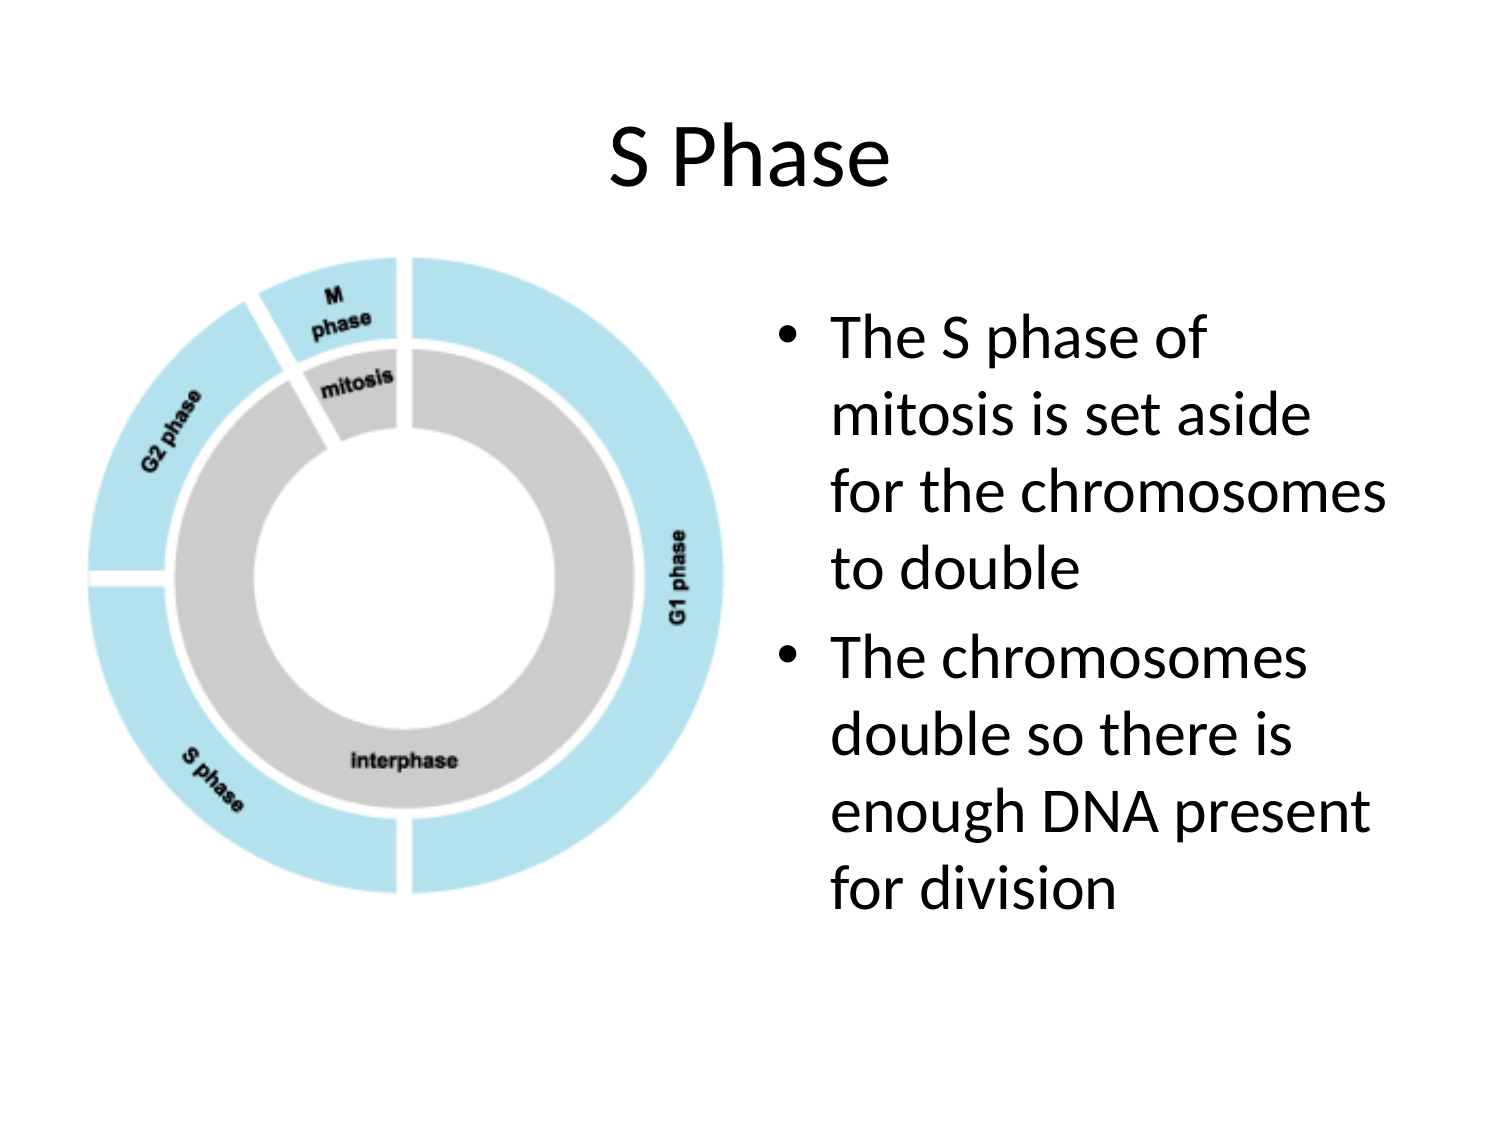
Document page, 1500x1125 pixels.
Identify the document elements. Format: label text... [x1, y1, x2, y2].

title S Phase [94, 50, 1407, 250]
picture [87, 252, 726, 905]
list The S phase of mitosis is set aside for the chromosomes to double The chromosomes double so there is enough DNA present for division [761, 287, 1406, 988]
